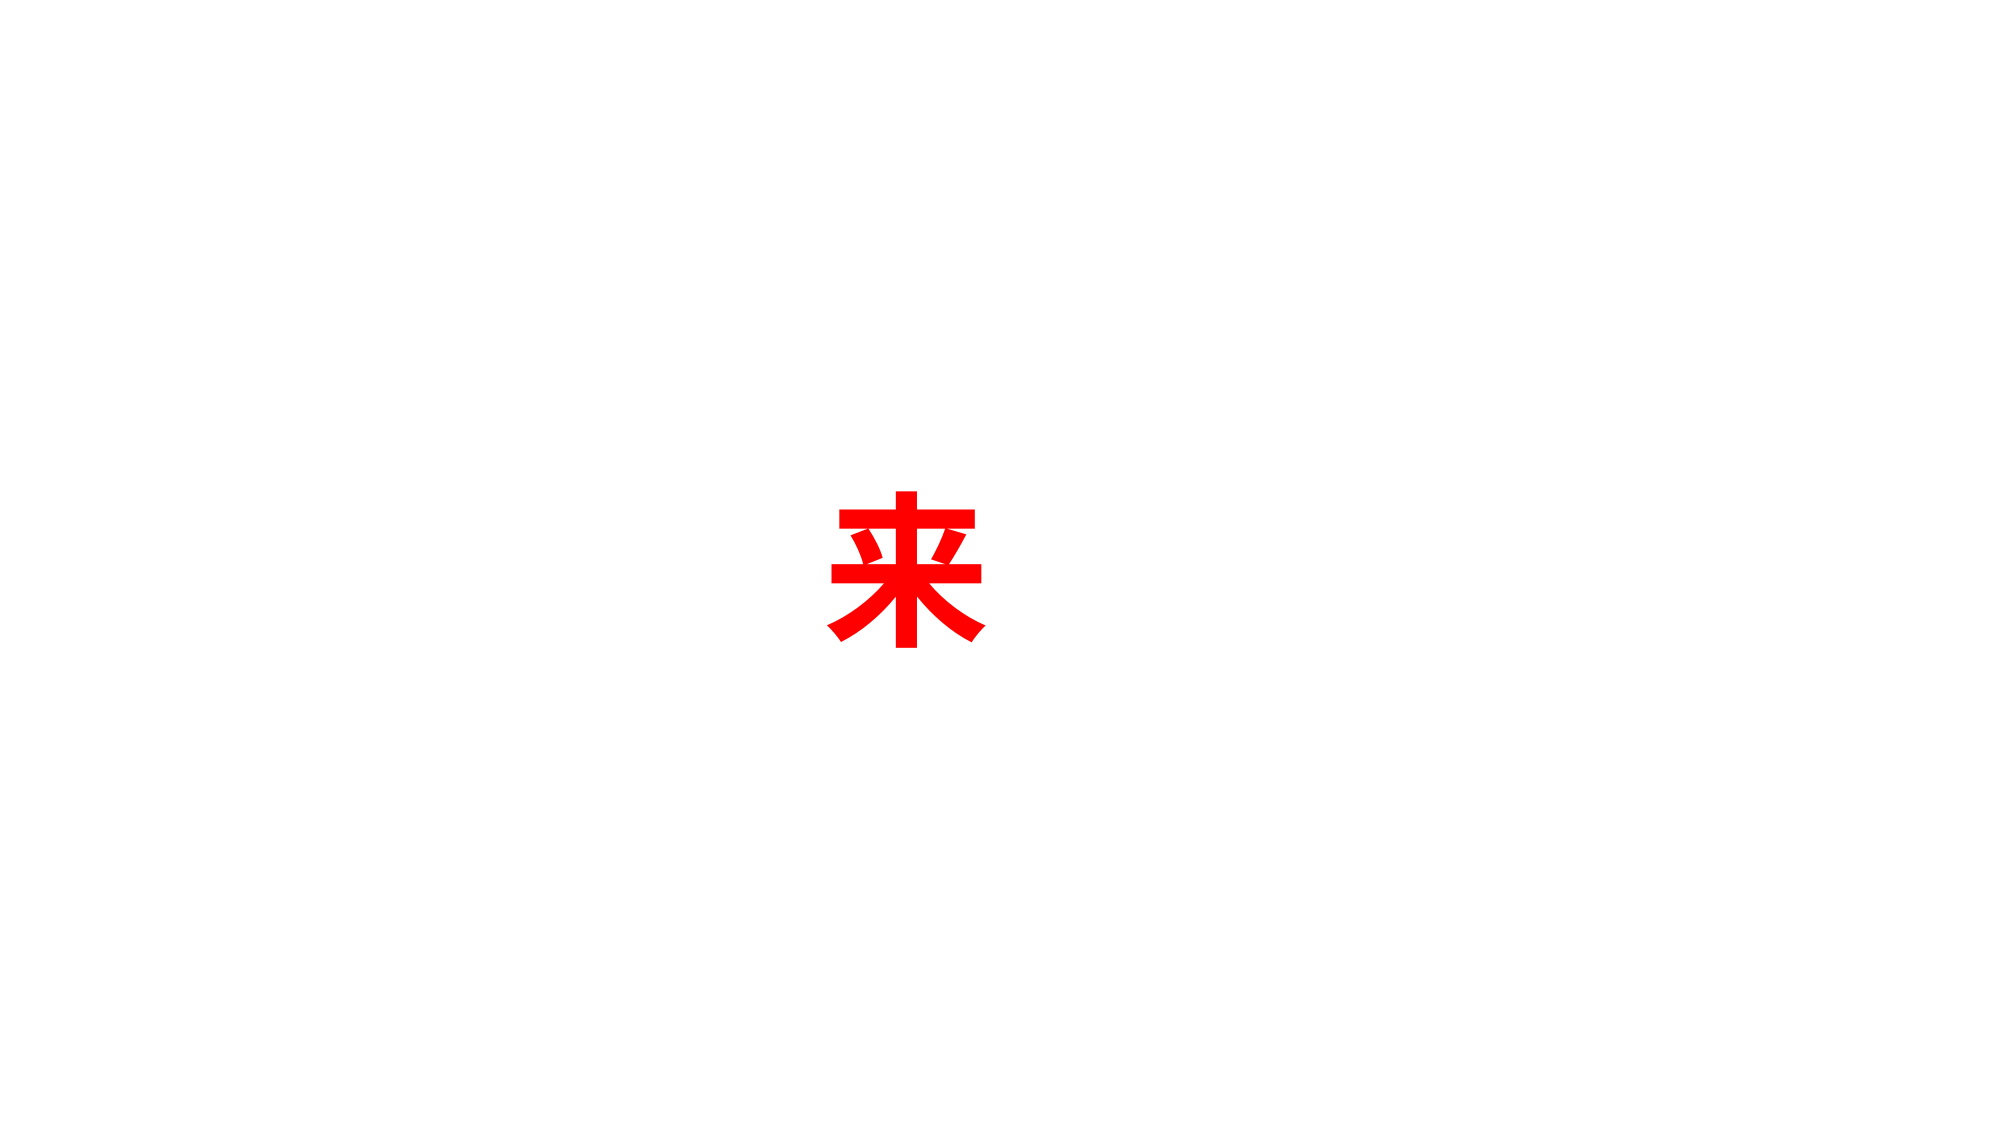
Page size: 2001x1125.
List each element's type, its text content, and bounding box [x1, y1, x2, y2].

text_box 来 [808, 459, 1336, 675]
